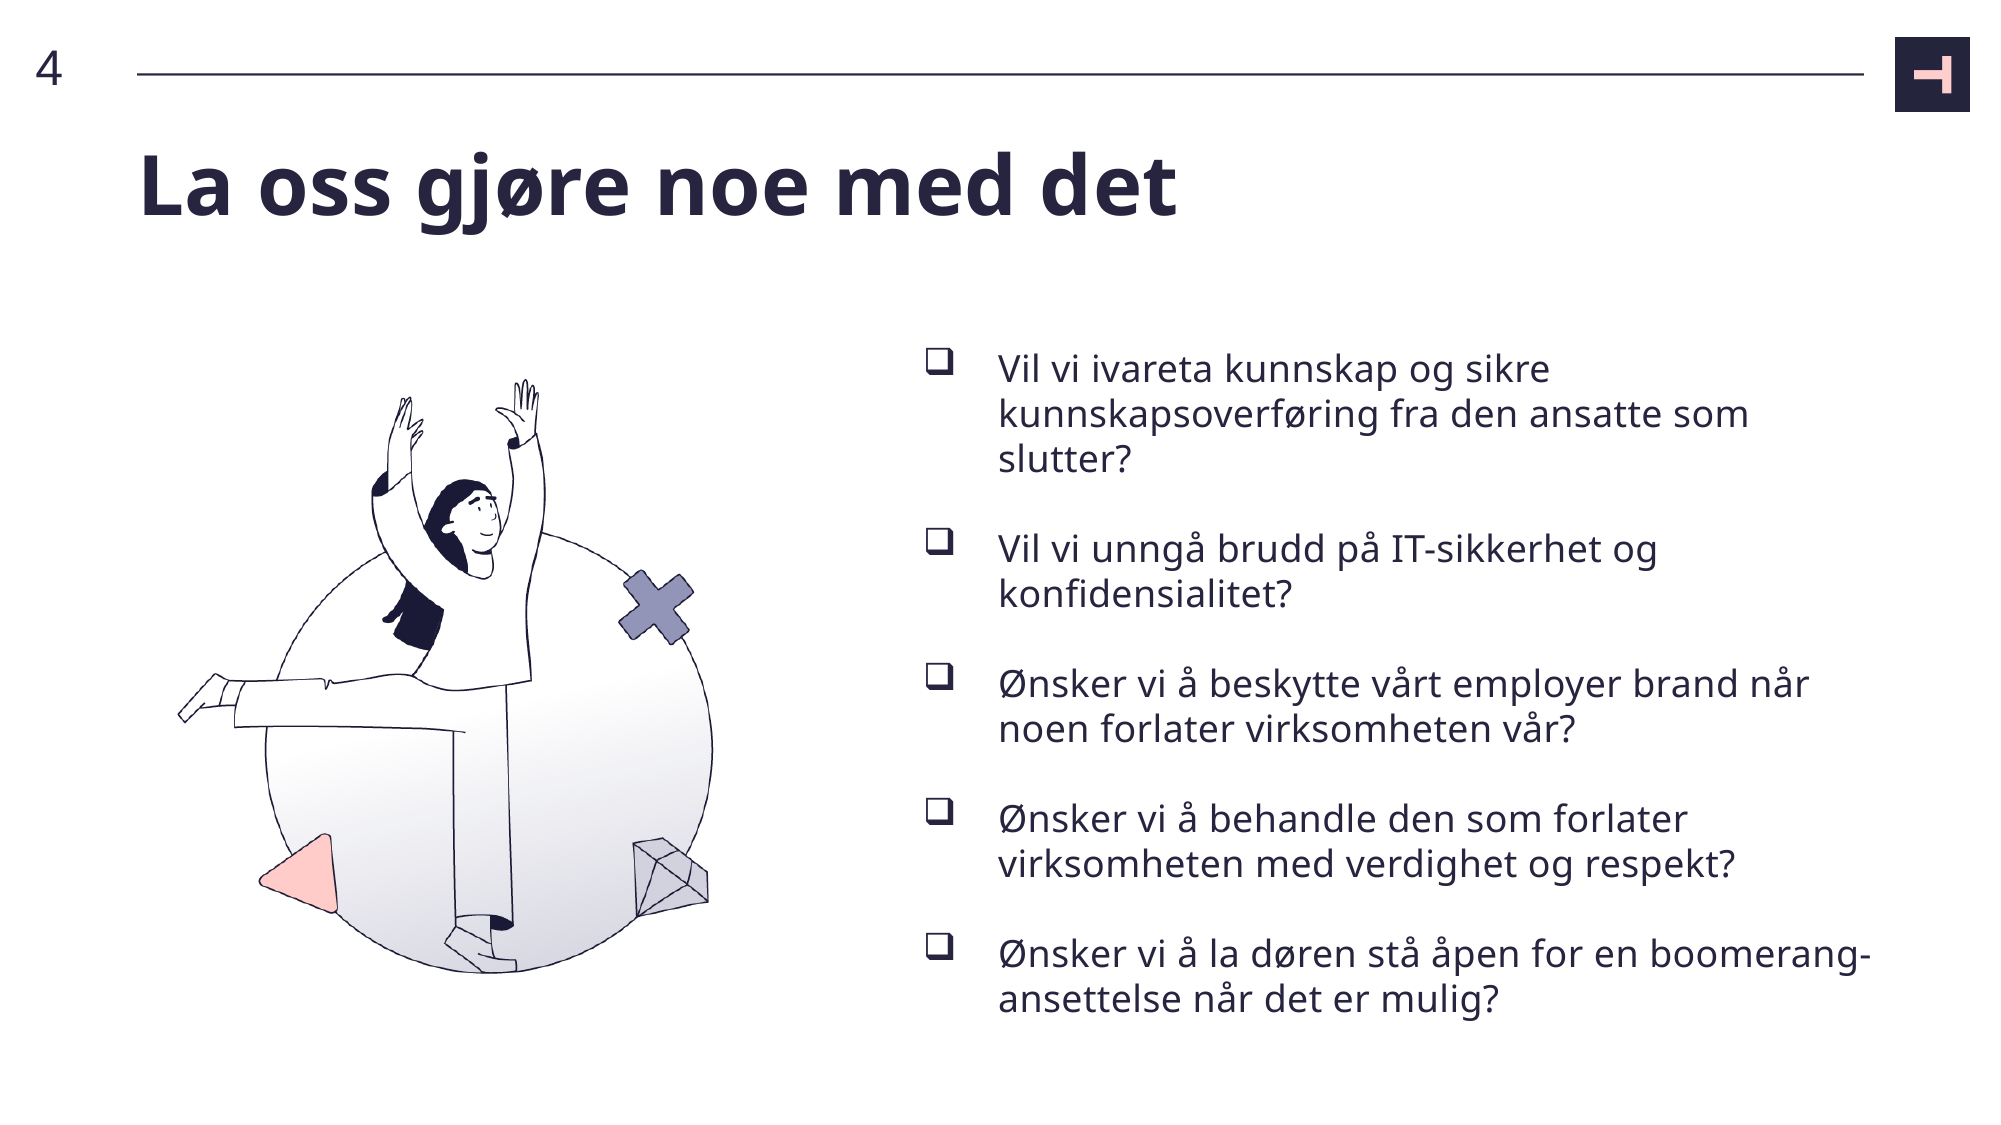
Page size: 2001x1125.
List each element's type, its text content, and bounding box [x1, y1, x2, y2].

slide_number 4 [35, 35, 138, 96]
list La oss gjøre noe med det [137, 194, 1283, 298]
picture [1895, 37, 1970, 112]
list Vil vi ivareta kunnskap og sikre kunnskapsoverføring fra den ansatte som slutter? Vil vi unngå brudd på IT-sikkerhet og konfidensialitet? Ønsker vi å beskytte vårt employer brand når noen forlater virksomheten vår? Ønsker vi å behandle den som forlater virksomheten med verdighet og respekt? Ønsker vi å la døren stå åpen for en boomerang-ansettelse når det er mulig? [923, 297, 1881, 1067]
picture [97, 348, 749, 1000]
